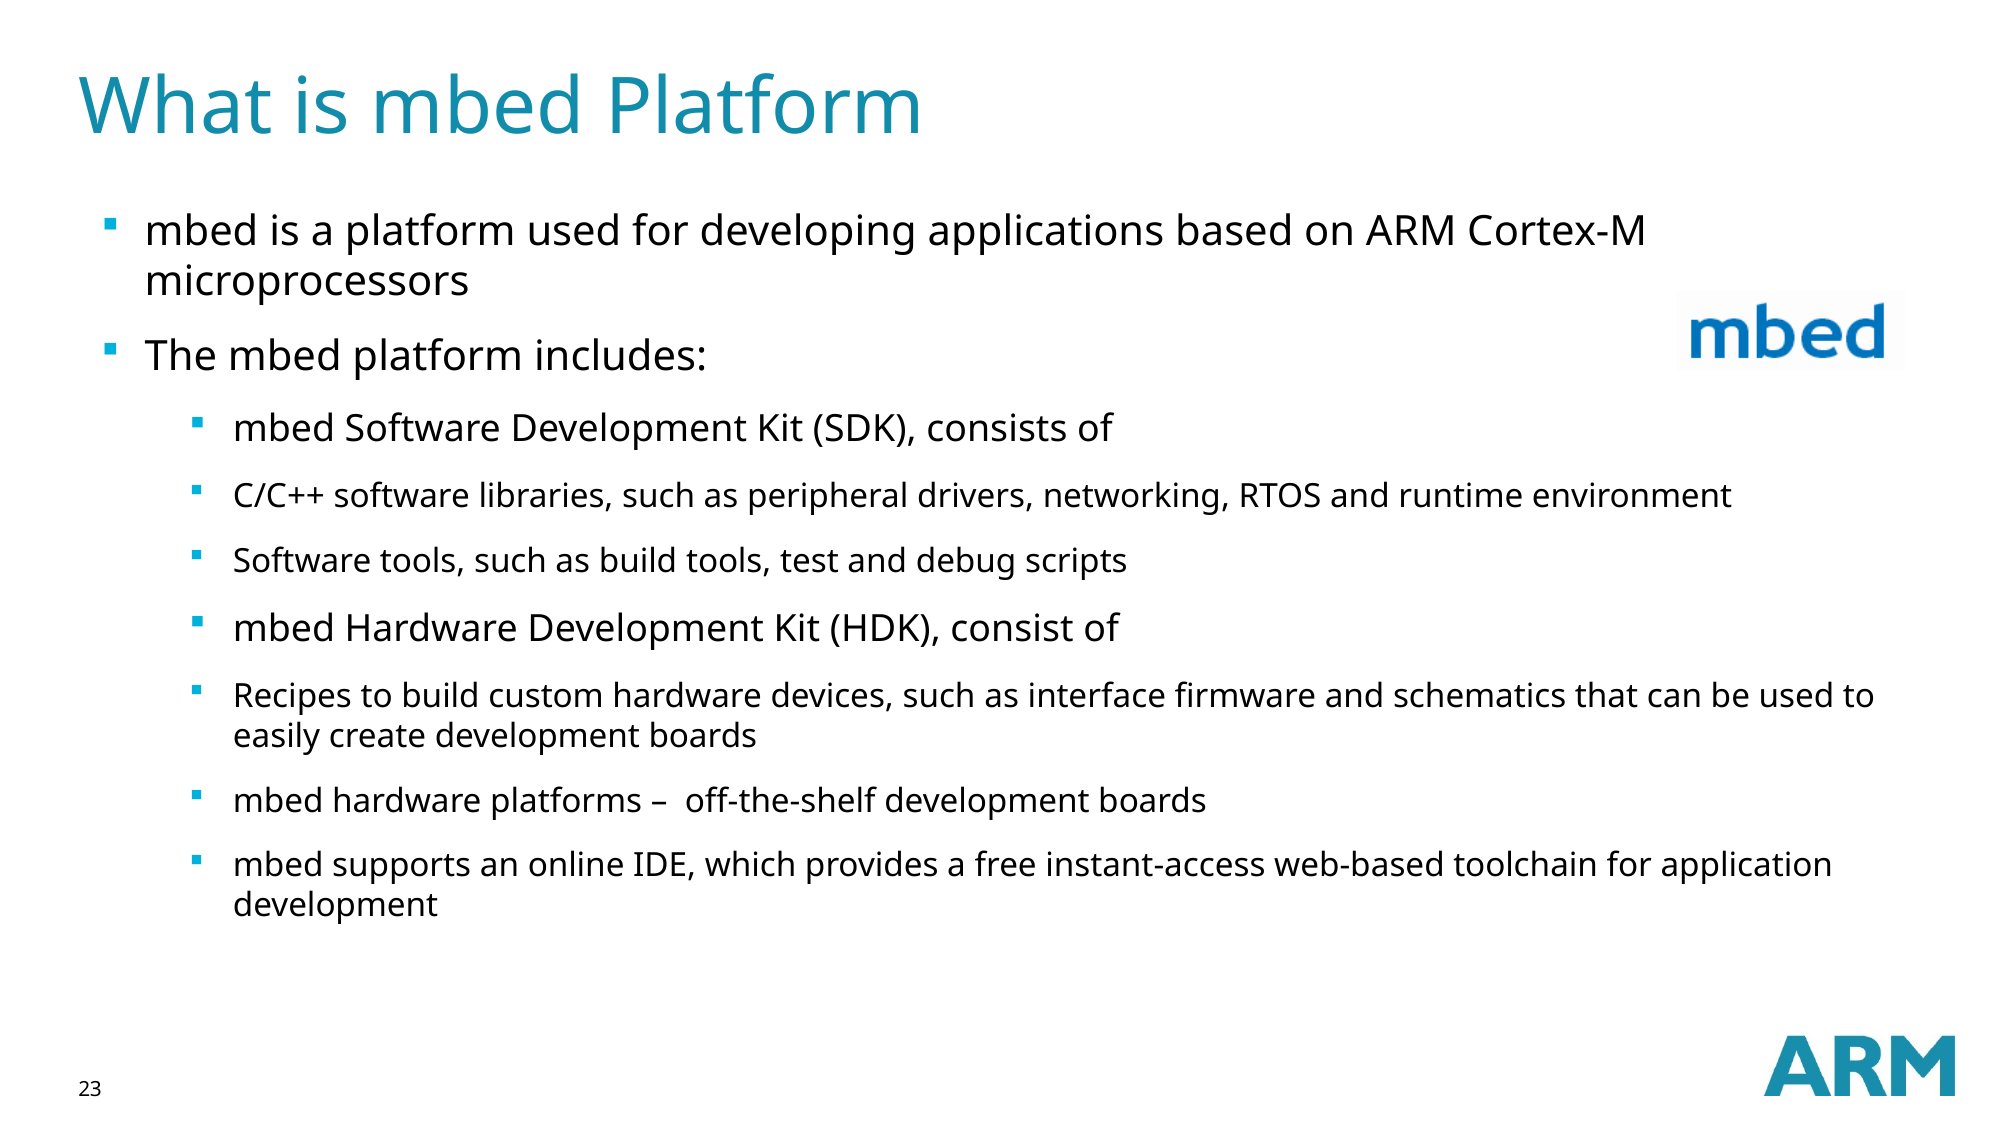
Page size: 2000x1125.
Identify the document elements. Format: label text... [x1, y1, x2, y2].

picture [1763, 1035, 1955, 1096]
title What is mbed Platform [78, 55, 1910, 150]
list mbed is a platform used for developing applications based on ARM Cortex-M microprocessors The mbed platform includes: mbed Software Development Kit (SDK), consists of C/C++ software libraries, such as peripheral drivers, networking, RTOS and runtime environment Software tools, such as build tools, test and debug scripts mbed Hardware Development Kit (HDK), consist of Recipes to build custom hardware devices, such as interface firmware and schematics that can be used to easily create development boards mbed hardware platforms – off-the-shelf development boards mbed supports an online IDE, which provides a free instant-access web-based toolchain for application development [101, 204, 1905, 1038]
picture [1676, 291, 1905, 370]
